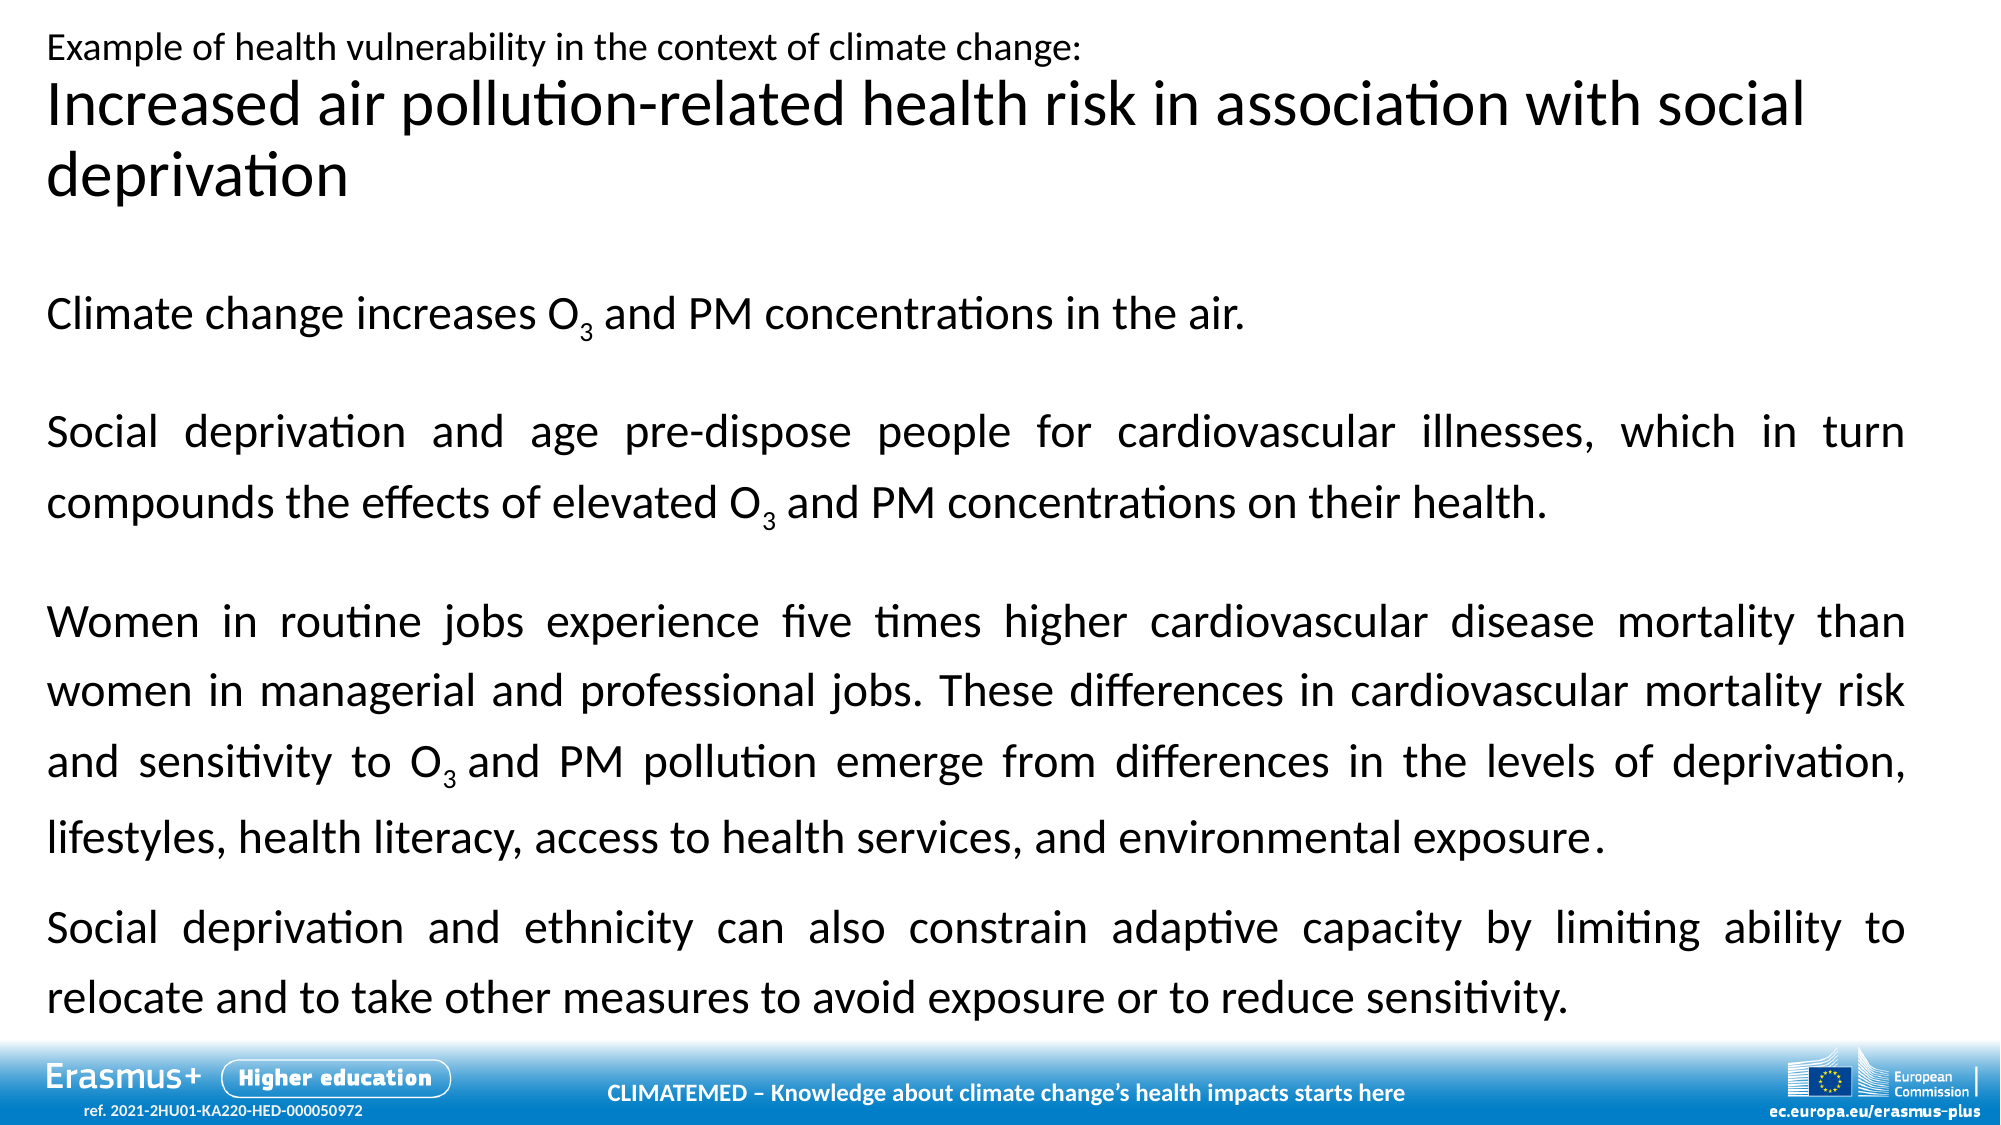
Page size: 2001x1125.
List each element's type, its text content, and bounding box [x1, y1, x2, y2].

list Climate change increases O3 and PM concentrations in the air. Social deprivation and age pre-dispose people for cardiovascular illnesses, which in turn compounds the effects of elevated O3 and PM concentrations on their health. Women in routine jobs experience five times higher cardiovascular disease mortality than women in managerial and professional jobs. These differences in cardiovascular mortality risk and sensitivity to O3 and PM pollution emerge from differences in the levels of deprivation, lifestyles, health literacy, access to health services, and environmental exposure. Social deprivation and ethnicity can also constrain adaptive capacity by limiting ability to relocate and to take other measures to avoid exposure or to reduce sensitivity. [31, 260, 1925, 1045]
title Example of health vulnerability in the context of climate change: Increased air pollution-related health risk in association with social deprivation [31, 18, 1984, 218]
picture [0, 899, 2000, 1125]
